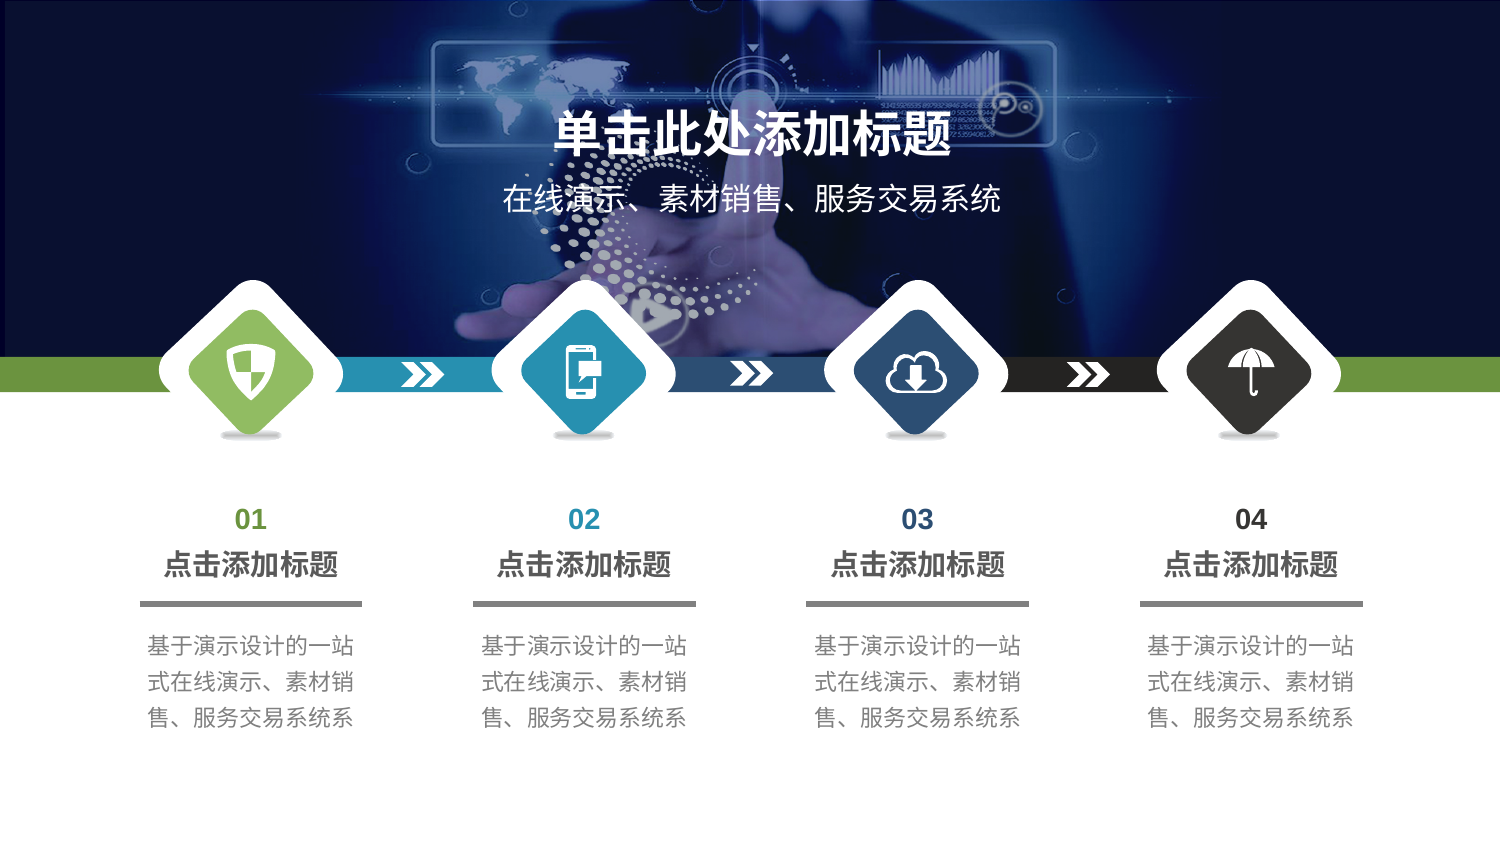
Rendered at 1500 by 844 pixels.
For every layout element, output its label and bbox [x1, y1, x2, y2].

text_box [457, 482, 712, 741]
text_box [336, 358, 503, 393]
text_box [1333, 358, 1500, 393]
text_box [844, 299, 989, 445]
text_box [511, 299, 656, 445]
text_box [178, 299, 324, 445]
picture [0, 0, 1500, 358]
text_box [668, 358, 835, 393]
text_box [1001, 358, 1168, 393]
text_box [730, 360, 774, 386]
text_box [1066, 362, 1110, 387]
text_box [1176, 299, 1322, 445]
text_box [791, 482, 1045, 741]
text_box [124, 482, 378, 741]
text_box [1124, 482, 1379, 741]
text_box [0, 358, 170, 393]
text_box [401, 362, 445, 387]
